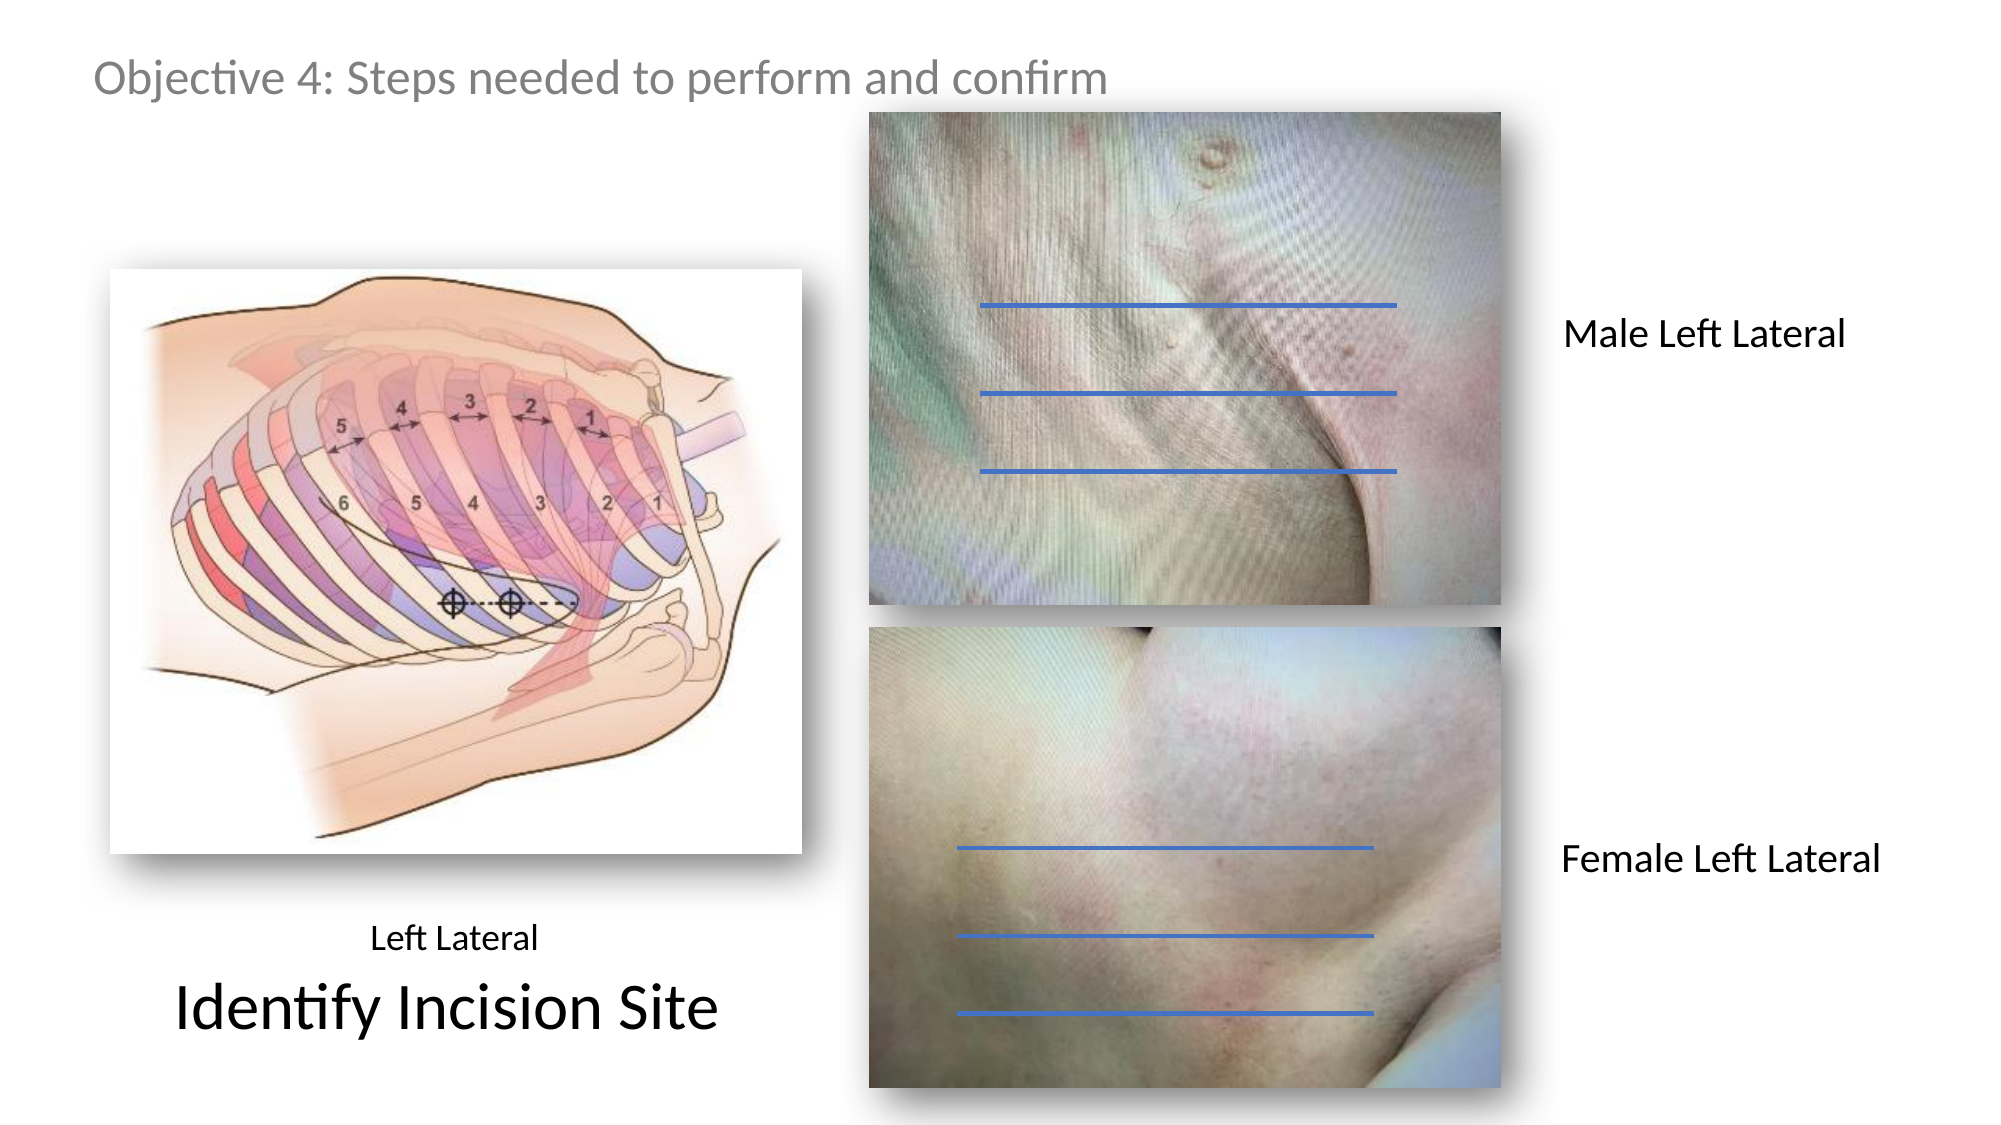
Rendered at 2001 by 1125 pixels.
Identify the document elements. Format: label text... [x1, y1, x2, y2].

text_box Left Lateral [355, 905, 554, 956]
picture [110, 269, 802, 854]
picture [869, 112, 1501, 605]
text_box Identify Incision Site [159, 956, 750, 1051]
text_box Objective 4: Steps needed to perform and confirm [78, 36, 1146, 112]
picture [869, 627, 1501, 1089]
text_box Female Left Lateral [1546, 823, 1897, 889]
text_box Male Left Lateral [1548, 298, 1862, 363]
